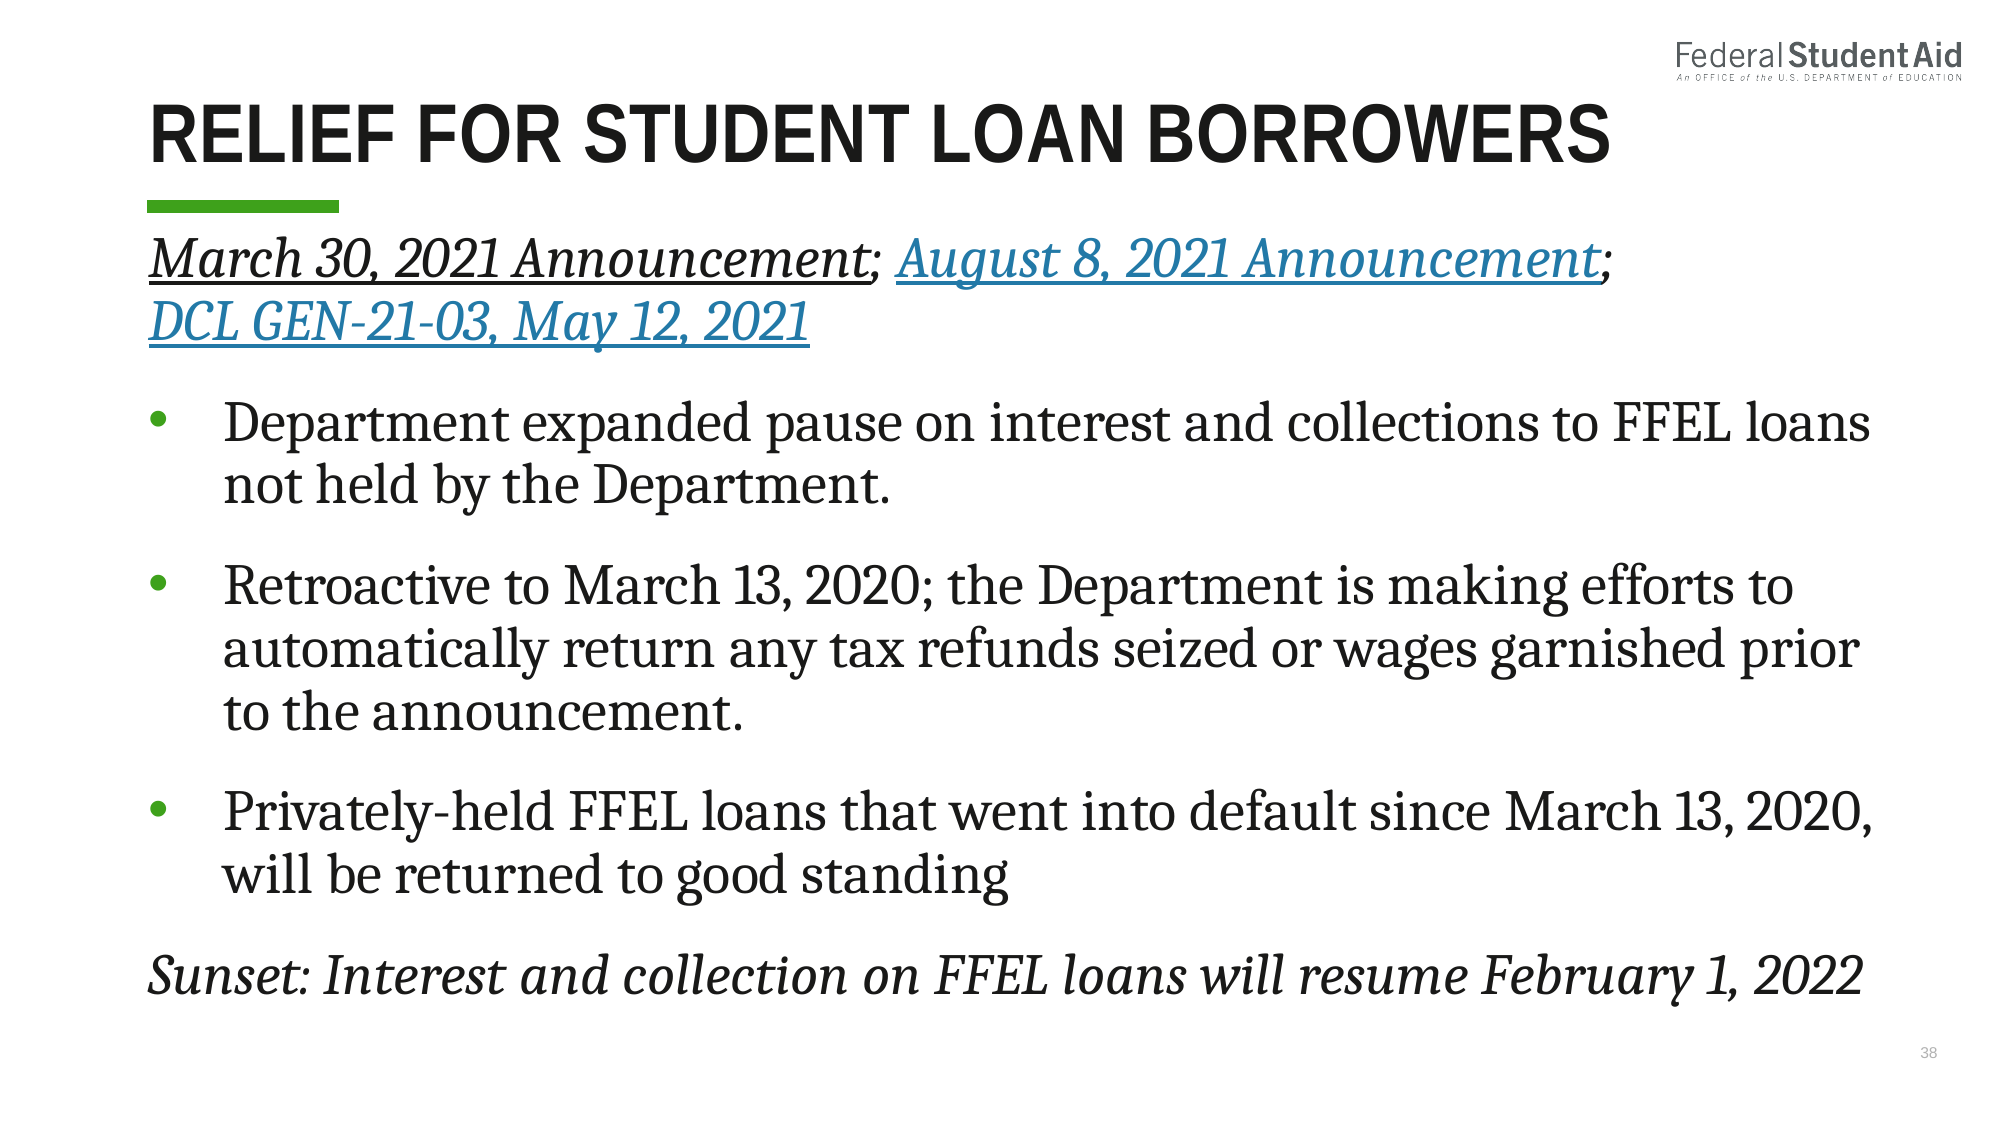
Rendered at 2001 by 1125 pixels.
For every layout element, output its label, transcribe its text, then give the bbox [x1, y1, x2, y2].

picture [1651, 16, 1986, 106]
slide_number 38 [1920, 1042, 1986, 1094]
list March 30, 2021 Announcement; August 8, 2021 Announcement; DCL GEN-21-03, May 12, 2021 Department expanded pause on interest and collections to FFEL loans not held by the Department. Retroactive to March 13, 2020; the Department is making efforts to automatically return any tax refunds seized or wages garnished prior to the announcement. Privately-held FFEL loans that went into default since March 13, 2020, will be returned to good standing Sunset: Interest and collection on FFEL loans will resume February 1, 2022 [133, 219, 1921, 1008]
title Relief for student loan borrowers [149, 57, 1790, 189]
